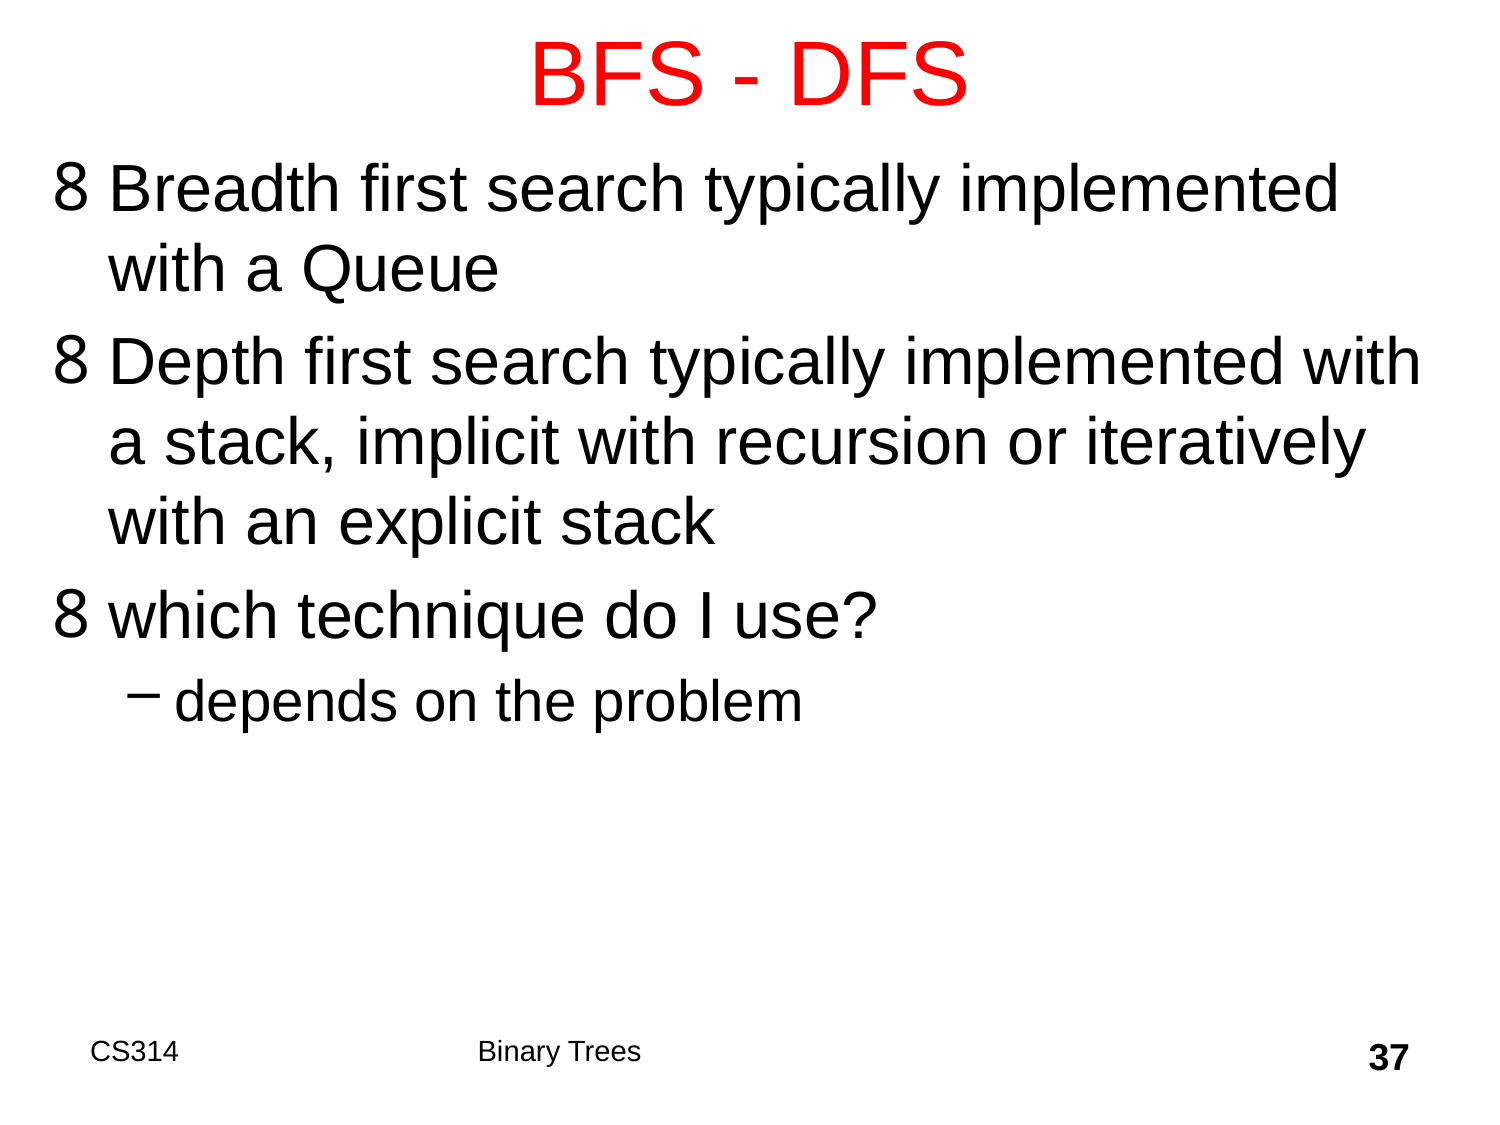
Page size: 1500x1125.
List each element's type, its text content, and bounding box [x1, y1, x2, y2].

slide_number CS314 [74, 1024, 451, 1101]
list Breadth first search typically implemented with a Queue Depth first search typically implemented with a stack, implicit with recursion or iteratively with an explicit stack which technique do I use? depends on the problem [37, 137, 1463, 1038]
title BFS - DFS [112, 0, 1388, 137]
slide_number 37 [1112, 1024, 1426, 1101]
footer Binary Trees [462, 1024, 1038, 1101]
